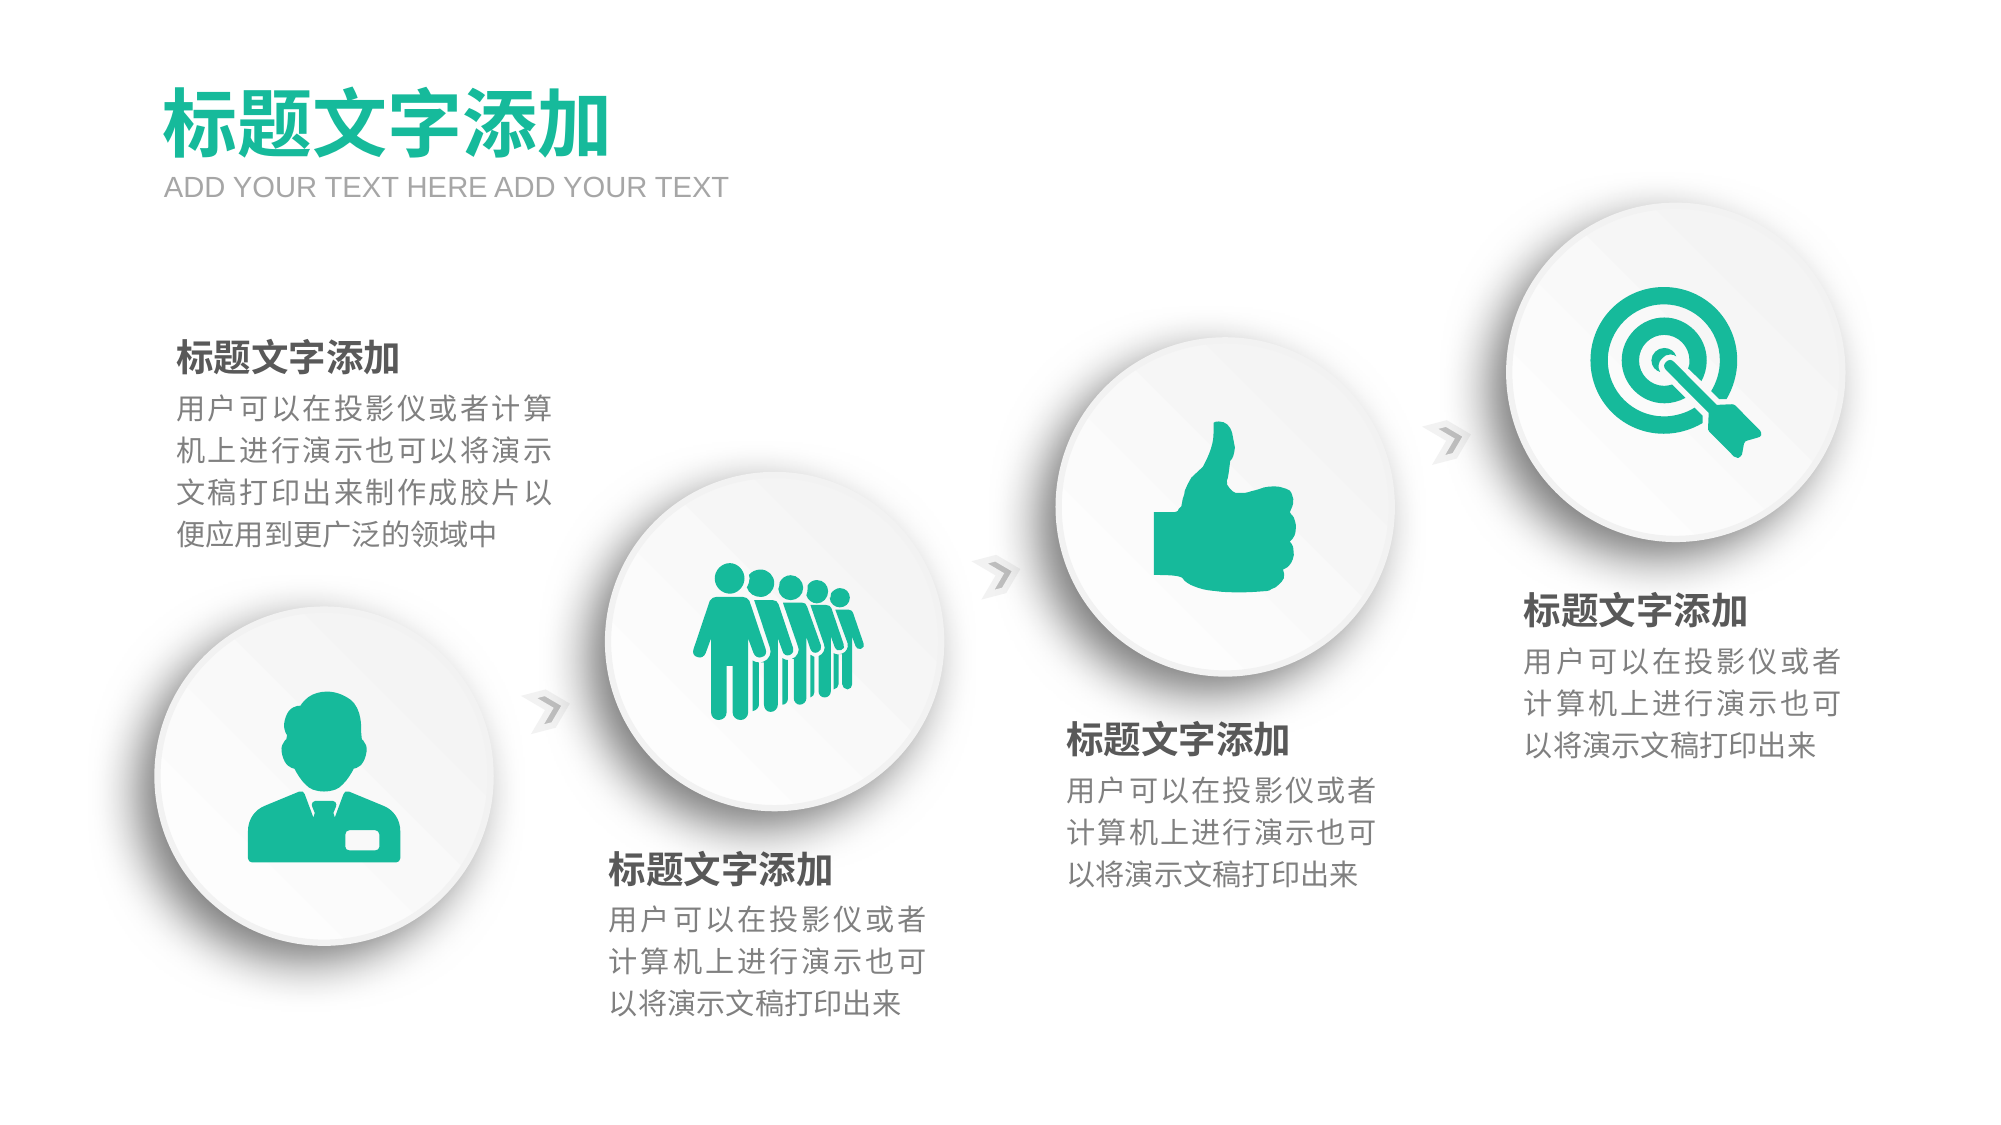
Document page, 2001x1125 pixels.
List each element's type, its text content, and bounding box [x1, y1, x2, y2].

text_box [526, 691, 561, 731]
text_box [1051, 700, 1420, 901]
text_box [1509, 570, 1877, 771]
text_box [157, 609, 491, 943]
text_box 标题文字添加 [148, 69, 628, 175]
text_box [1058, 340, 1392, 674]
text_box ADD YOUR TEXT HERE ADD YOUR TEXT [149, 160, 745, 211]
text_box [976, 557, 1011, 597]
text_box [607, 474, 942, 809]
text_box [594, 829, 962, 1030]
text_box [161, 318, 568, 561]
text_box [1427, 422, 1462, 462]
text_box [1509, 205, 1843, 539]
